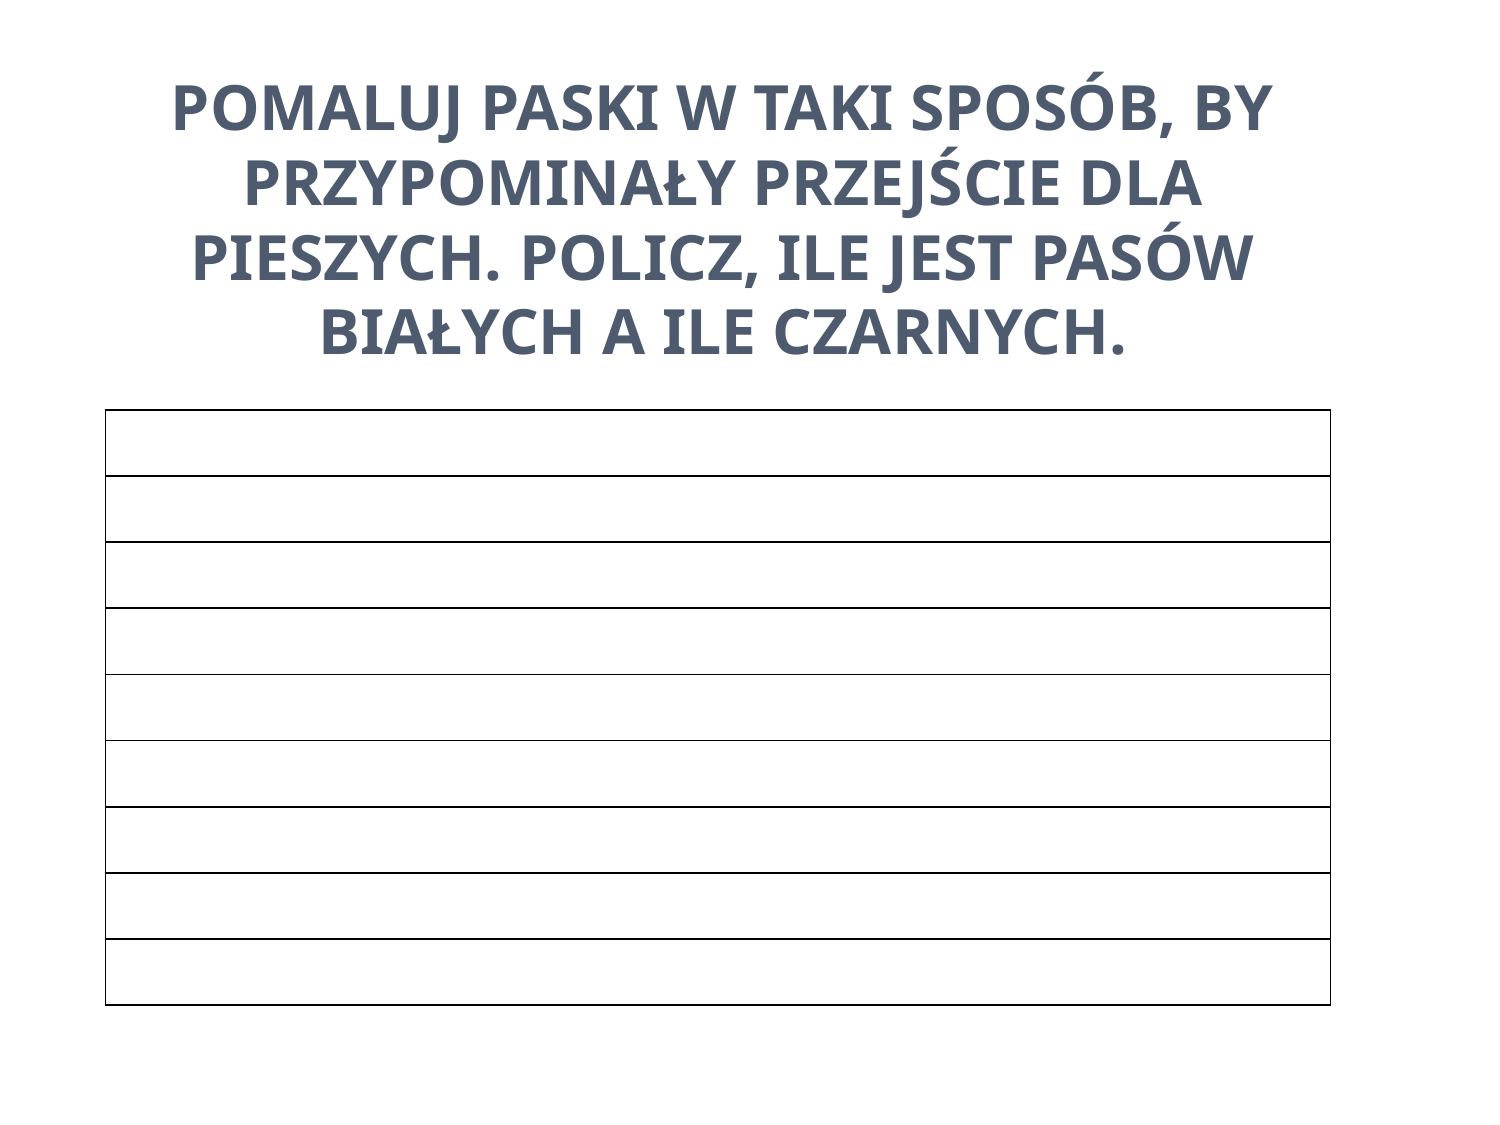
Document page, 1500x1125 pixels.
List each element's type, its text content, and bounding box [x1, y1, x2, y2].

table_header [106, 411, 1330, 475]
table_cell [106, 543, 1330, 607]
table_cell [106, 874, 1330, 938]
table_cell [106, 477, 1330, 541]
title Pomaluj paski w taki sposób, by przypominały przejście dla pieszych. Policz, ile jest pasów białych a ile czarnych. [75, 45, 1372, 375]
table_cell [106, 808, 1330, 872]
table_cell [106, 741, 1330, 806]
table_cell [106, 609, 1330, 674]
table_cell [106, 675, 1330, 740]
table_cell [106, 940, 1330, 1004]
